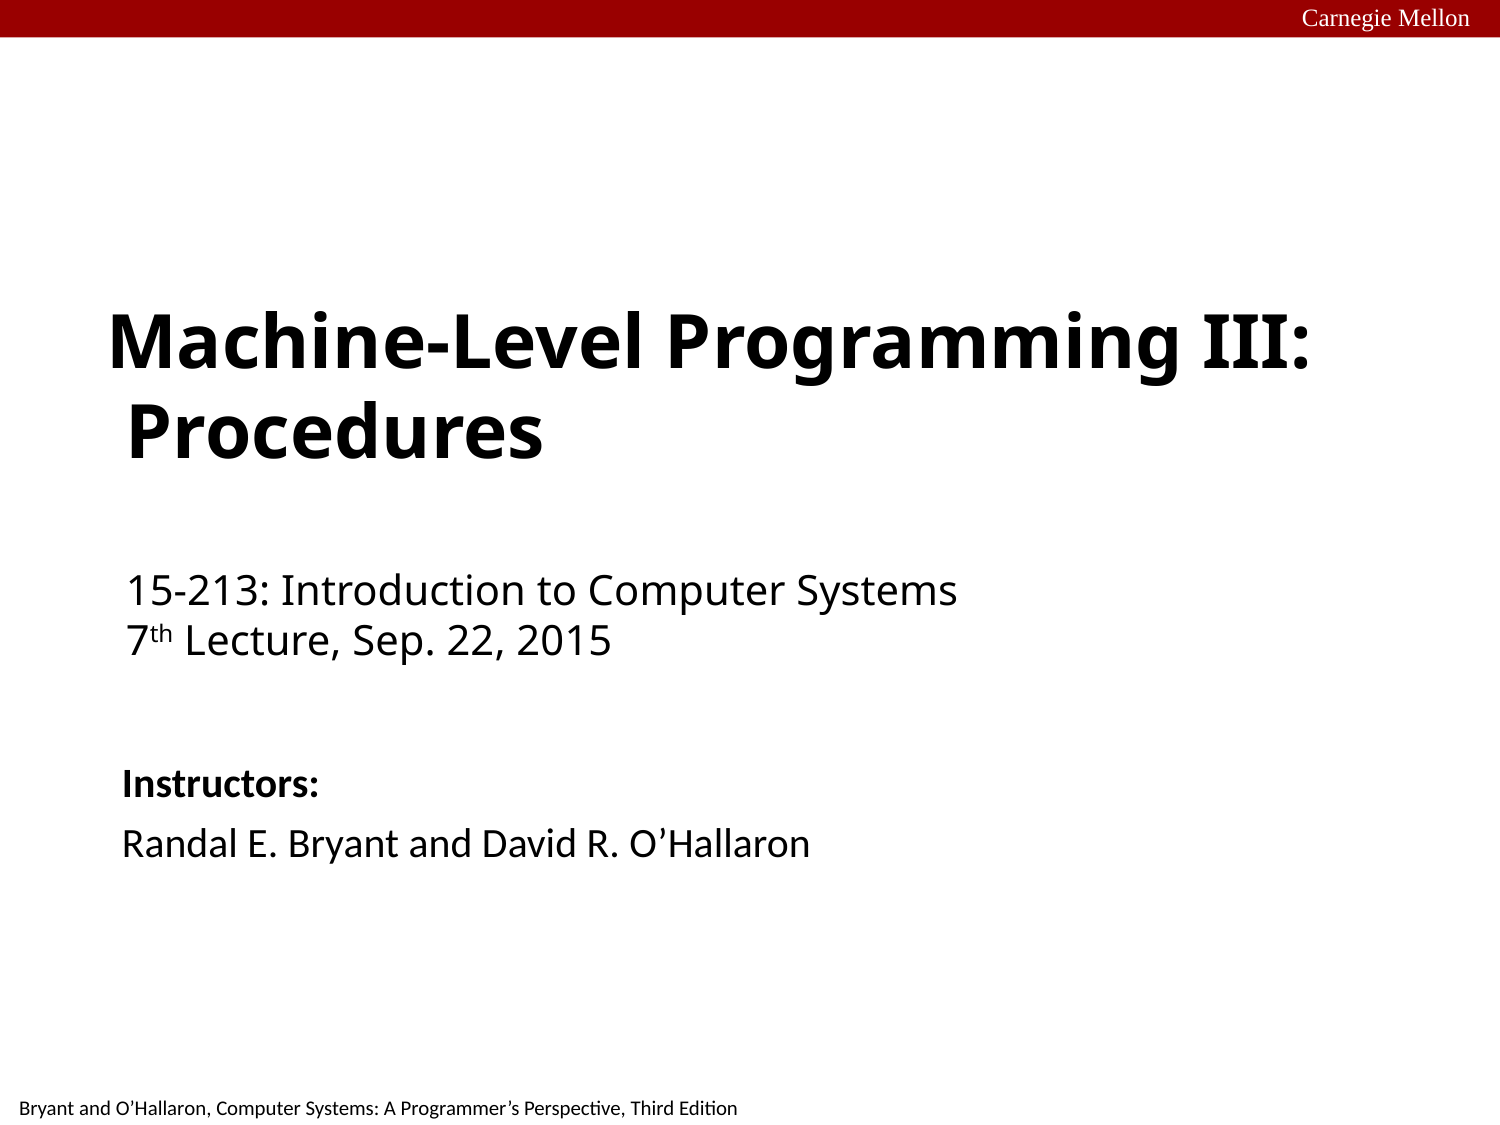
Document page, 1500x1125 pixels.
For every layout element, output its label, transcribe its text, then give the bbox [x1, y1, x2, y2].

title Machine-Level Programming III: Procedures 15-213: Introduction to Computer Systems 7th Lecture, Sep. 22, 2015 [99, 287, 1472, 713]
text_box Carnegie Mellon [1295, 0, 1500, 37]
text_box [0, 0, 1500, 38]
text_box Instructors: Randal E. Bryant and David R. O’Hallaron [115, 749, 818, 873]
